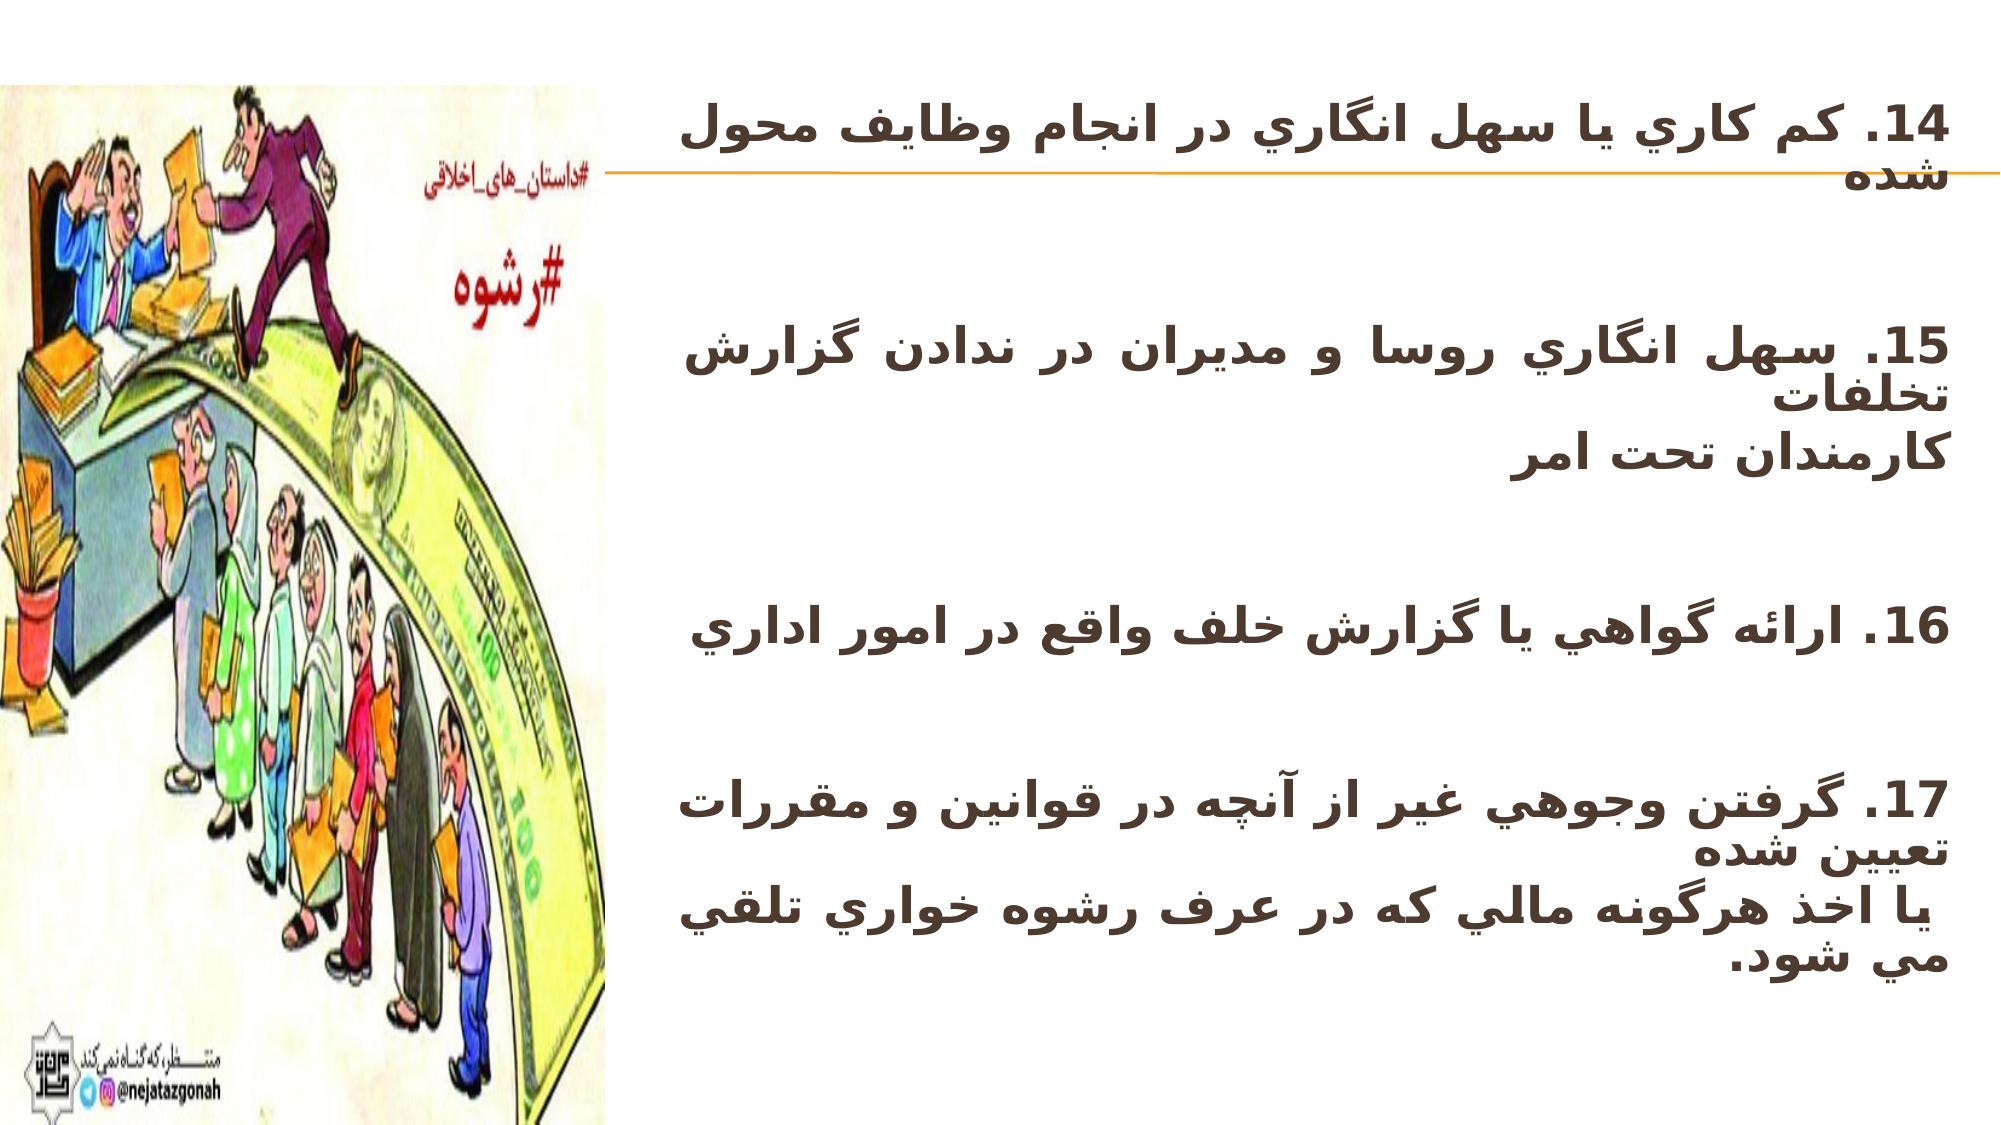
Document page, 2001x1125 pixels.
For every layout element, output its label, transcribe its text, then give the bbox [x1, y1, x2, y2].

picture [0, 85, 606, 1125]
list 14. كم كاري يا سهل انگاري در انجام وظايف محول شده 15. سهل انگاري روسا و مديران در ندادن گزارش تخلفات كارمندان تحت امر 16. ارائه گواهي يا گزارش خلف واقع در امور اداري 17. گرفتن وجوهي غير از آنچه در قوانين و مقررات تعيين شده يا اخذ هرگونه مالي كه در عرف رشوه خواري تلقي مي شود. [662, 26, 1967, 998]
